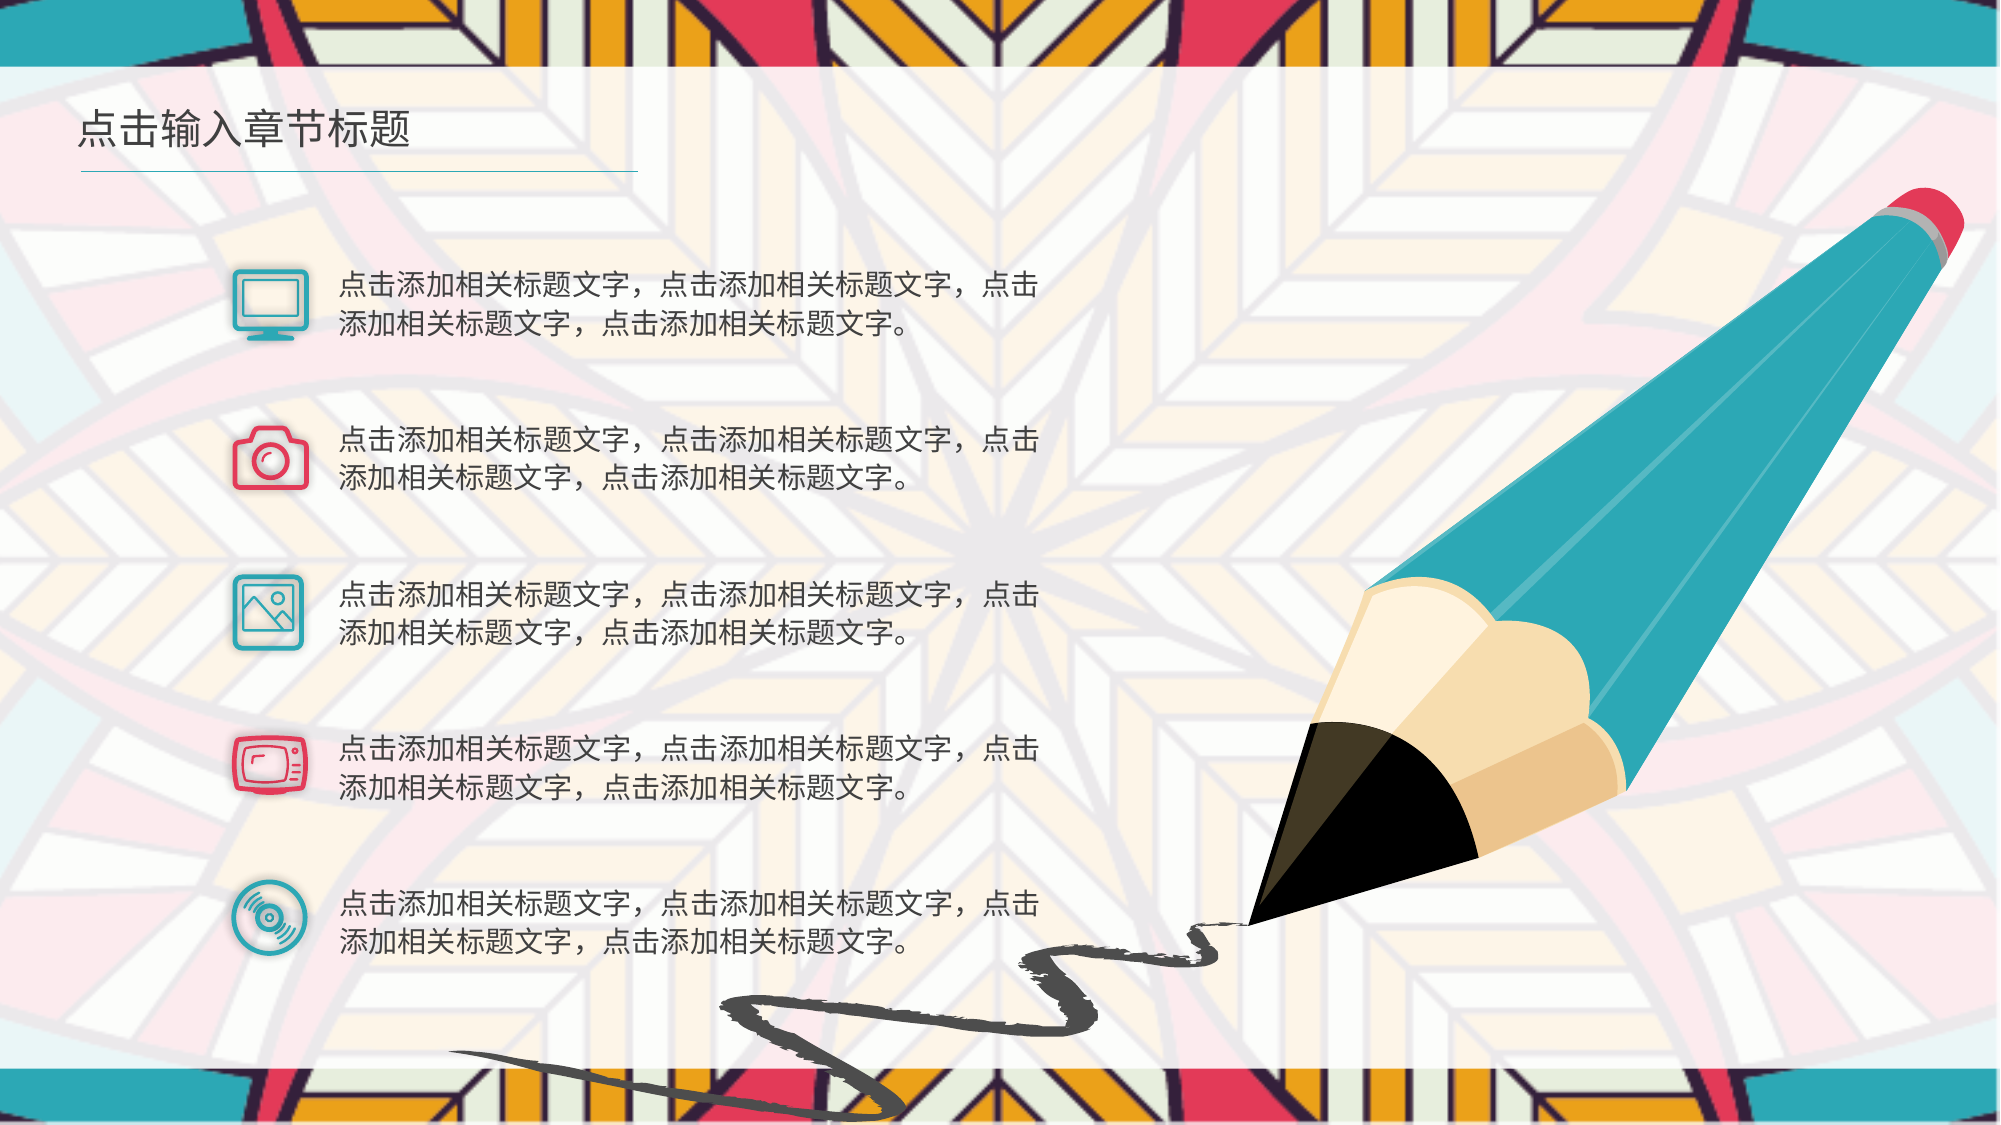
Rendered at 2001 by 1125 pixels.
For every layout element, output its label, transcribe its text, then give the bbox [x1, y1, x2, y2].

text_box 点击添加相关标题文字，点击添加相关标题文字，点击添加相关标题文字，点击添加相关标题文字。 [323, 565, 1084, 657]
picture [0, 0, 2000, 66]
text_box [1084, 922, 1248, 968]
text_box 点击添加相关标题文字，点击添加相关标题文字，点击添加相关标题文字，点击添加相关标题文字。 [324, 874, 1084, 966]
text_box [232, 574, 304, 651]
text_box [232, 269, 309, 341]
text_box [1248, 186, 1970, 927]
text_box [232, 425, 309, 490]
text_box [231, 879, 308, 956]
picture [583, 1069, 881, 1114]
text_box 点击添加相关标题文字，点击添加相关标题文字，点击添加相关标题文字，点击添加相关标题文字。 [323, 410, 1083, 503]
text_box 点击添加相关标题文字，点击添加相关标题文字，点击添加相关标题文字，点击添加相关标题文字。 [323, 255, 1083, 348]
list 点击输入章节标题 [61, 90, 784, 172]
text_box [231, 735, 309, 795]
picture [0, 1069, 2000, 1125]
text_box [448, 966, 1098, 1122]
text_box 点击添加相关标题文字，点击添加相关标题文字，点击添加相关标题文字，点击添加相关标题文字。 [324, 719, 1084, 812]
